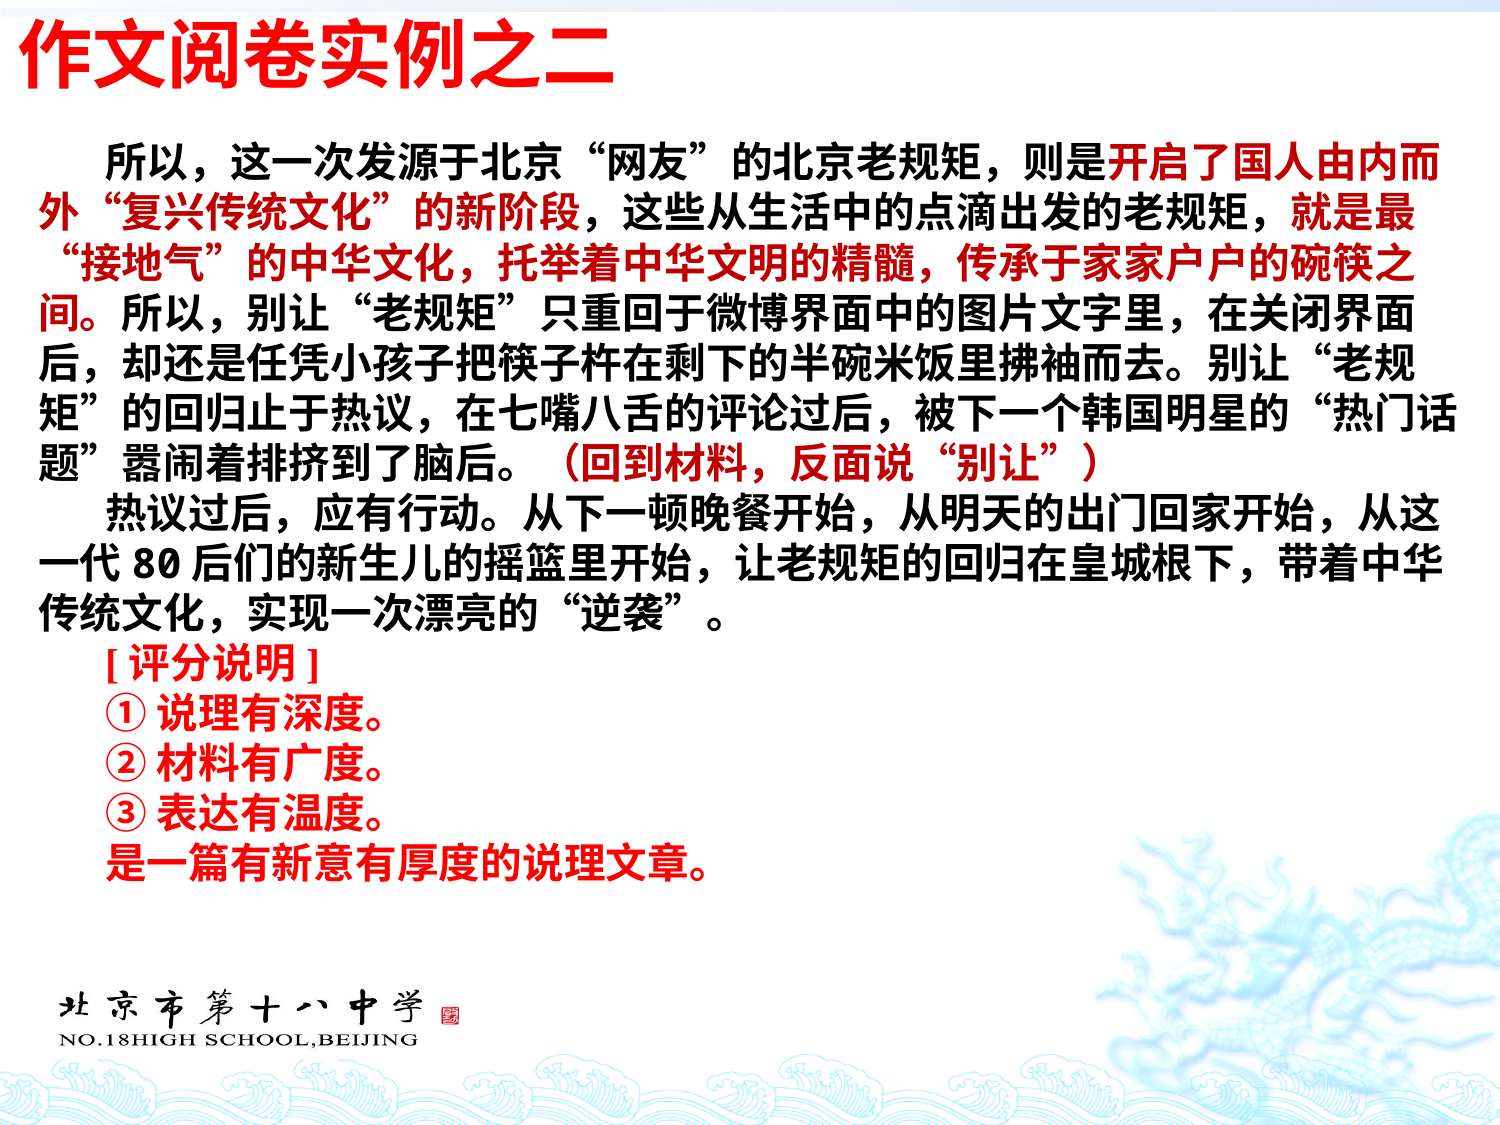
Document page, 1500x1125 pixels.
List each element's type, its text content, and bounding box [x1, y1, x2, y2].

text_box 所以，这一次发源于北京“网友”的北京老规矩，则是开启了国人由内而外“复兴传统文化”的新阶段，这些从生活中的点滴出发的老规矩，就是最“接地气”的中华文化，托举着中华文明的精髓，传承于家家户户的碗筷之间。所以，别让“老规矩”只重回于微博界面中的图片文字里，在关闭界面后，却还是任凭小孩子把筷子杵在剩下的半碗米饭里拂袖而去。别让“老规矩”的回归止于热议，在七嘴八舌的评论过后，被下一个韩国明星的“热门话题”嚣闹着排挤到了脑后。（回到材料，反面说“别让”） 热议过后，应有行动。从下一顿晚餐开始，从明天的出门回家开始，从这一代80后们的新生儿的摇篮里开始，让老规矩的回归在皇城根下，带着中华传统文化，实现一次漂亮的“逆袭”。 [评分说明] ①说理有深度。 ②材料有广度。 ③表达有温度。 是一篇有新意有厚度的说理文章。 [23, 128, 1477, 894]
text_box 作文阅卷实例之二 [3, 0, 633, 105]
picture [0, 984, 516, 1059]
